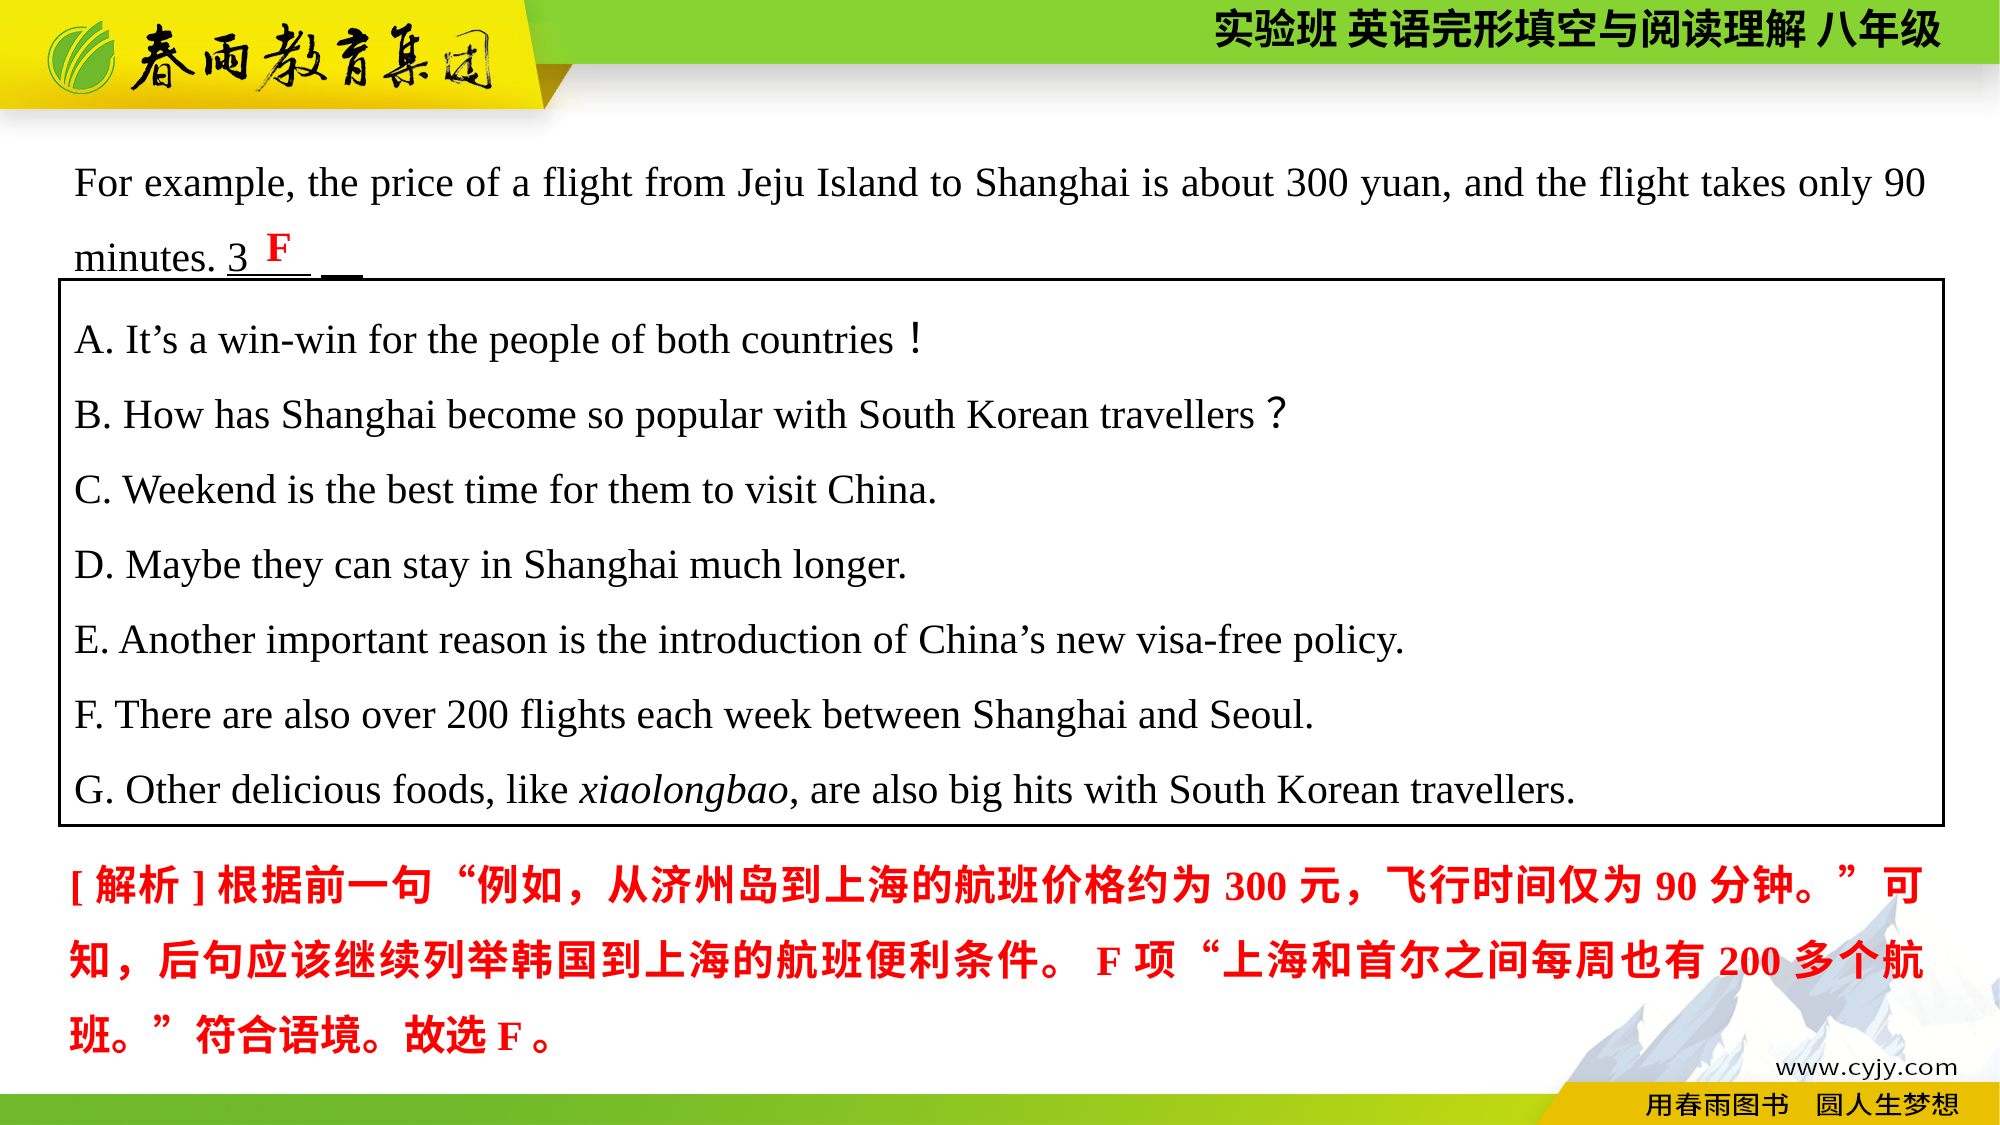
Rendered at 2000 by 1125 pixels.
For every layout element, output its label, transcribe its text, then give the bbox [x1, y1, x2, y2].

picture [0, 0, 2000, 1125]
text_box F [251, 212, 307, 278]
text_box [解析]根据前一句“例如，从济州岛到上海的航班价格约为300元，飞行时间仅为90分钟。”可知，后句应该继续列举韩国到上海的航班便利条件。F项“上海和首尔之间每周也有200多个航班。”符合语境。故选F。 [54, 828, 1939, 1067]
list For example, the price of a flight from Jeju Island to Shanghai is about 300 yuan, and the flight takes only 90 minutes. 3 , [59, 122, 1944, 278]
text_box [58, 278, 1944, 826]
